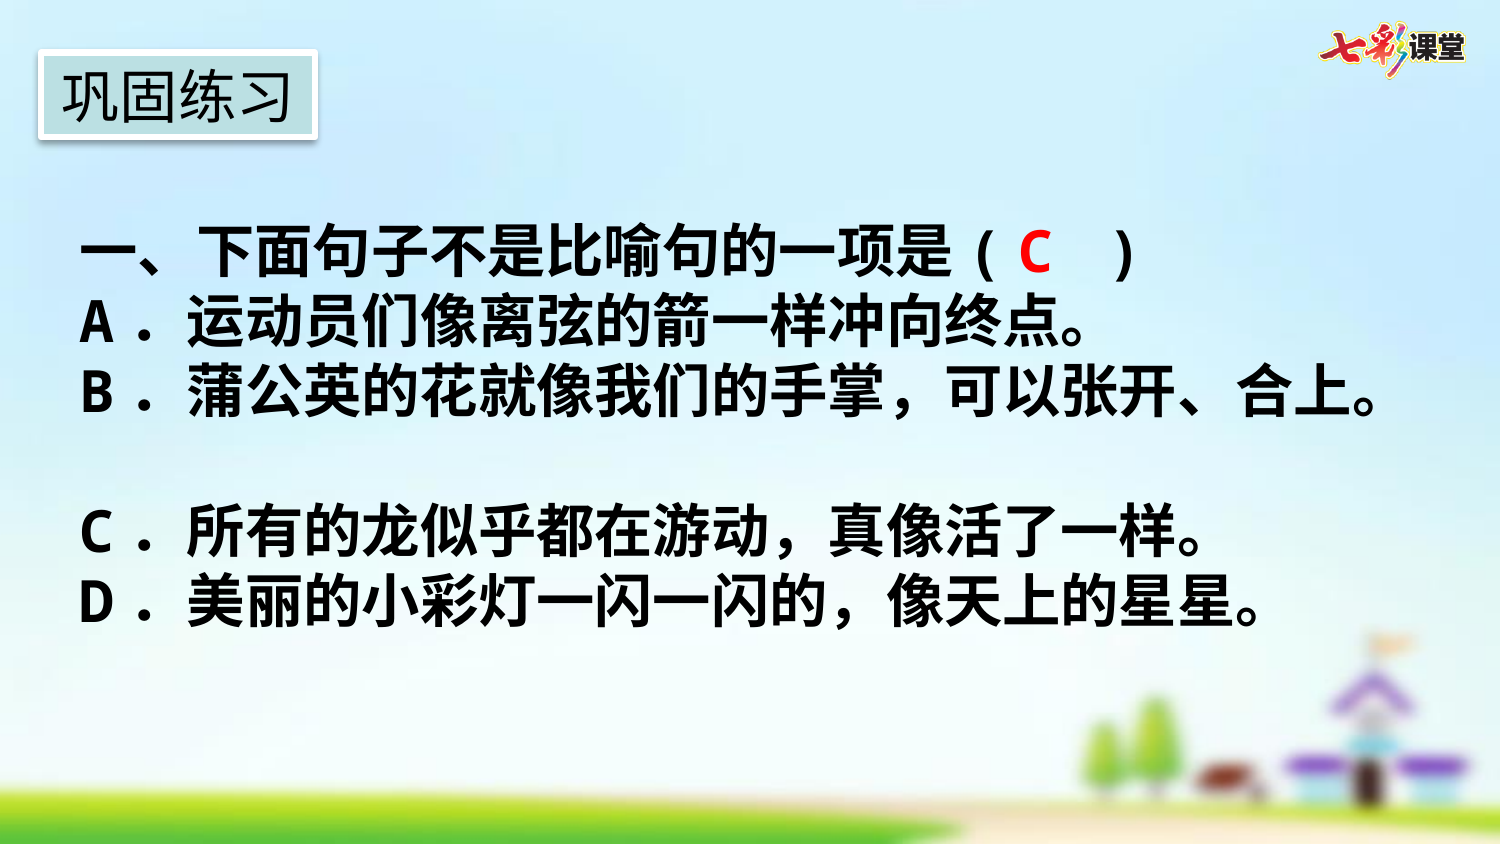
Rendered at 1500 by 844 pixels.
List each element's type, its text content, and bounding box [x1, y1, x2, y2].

text_box 一、下面句子不是比喻句的一项是( ) A．运动员们像离弦的箭一样冲向终点。 B．蒲公英的花就像我们的手掌，可以张开、合上。 C．所有的龙似乎都在游动，真像活了一样。 D．美丽的小彩灯一闪一闪的，像天上的星星。 [64, 206, 1436, 642]
picture [0, 0, 1500, 844]
text_box 巩固练习 [38, 49, 318, 140]
text_box C [1004, 206, 1188, 292]
